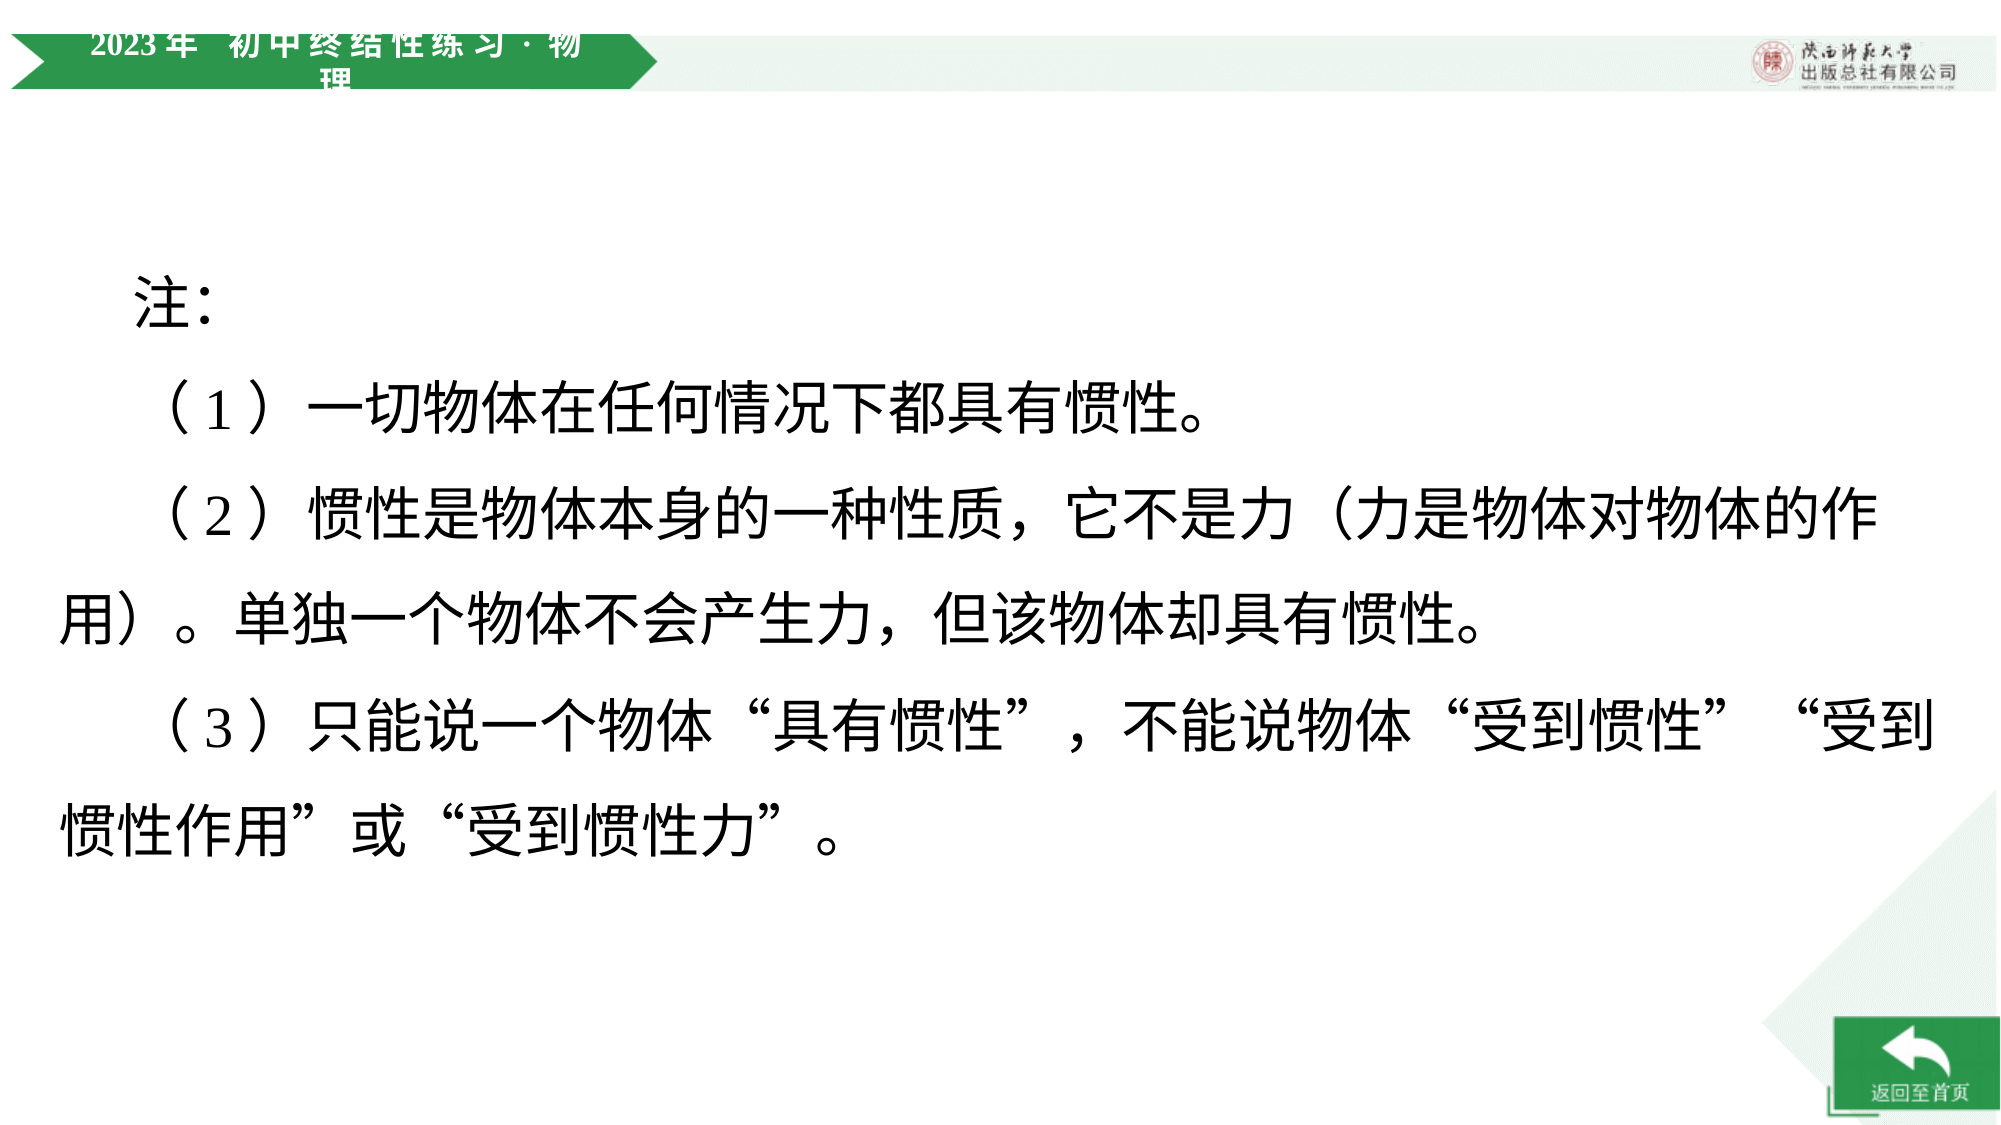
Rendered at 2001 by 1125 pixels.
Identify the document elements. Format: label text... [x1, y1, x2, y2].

text_box （2）惯性是物体本身的一种性质，它不是力（力是物体对物体的作用）。单独一个物体不会产生力，但该物体却具有惯性。 [58, 442, 1941, 642]
picture [0, 0, 2001, 1125]
text_box （3）只能说一个物体“具有惯性”，不能说物体“受到惯性”“受到惯性作用”或“受到惯性力”。 [58, 654, 1941, 853]
text_box 注： （1）一切物体在任何情况下都具有惯性。 [58, 231, 1941, 430]
